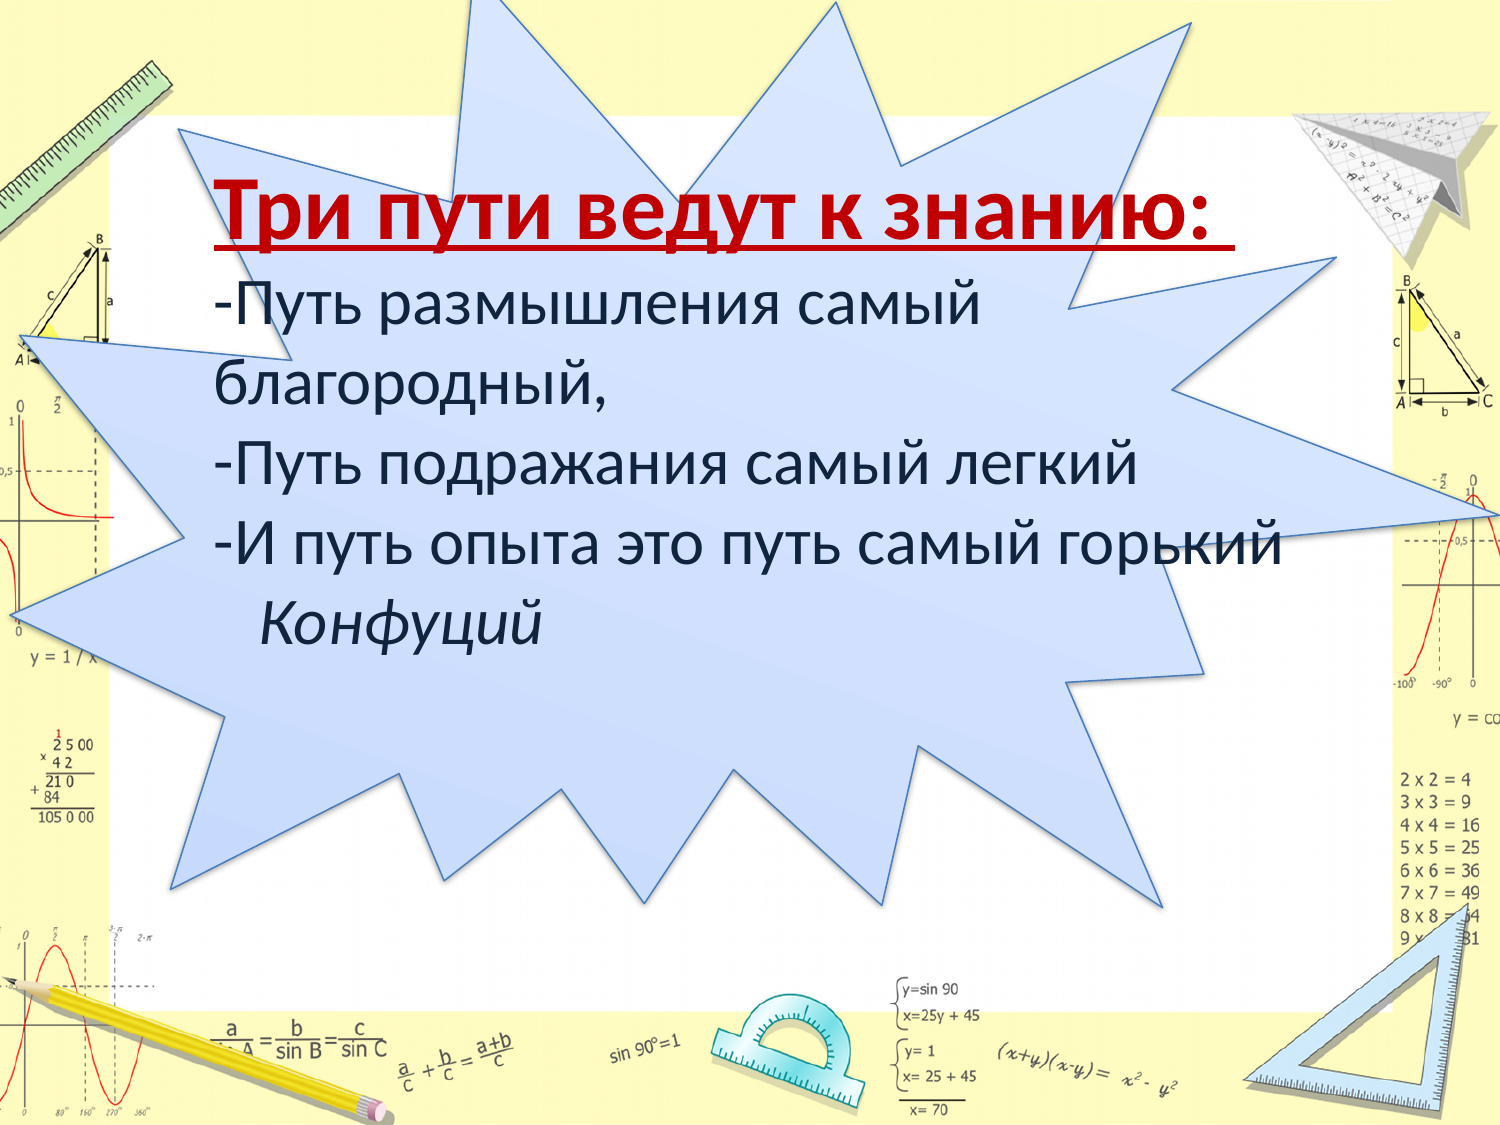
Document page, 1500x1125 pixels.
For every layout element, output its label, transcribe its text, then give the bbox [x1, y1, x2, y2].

text_box [1336, 451, 1500, 533]
picture [503, 0, 1500, 514]
text_box [177, 128, 223, 174]
text_box [9, 334, 1205, 909]
picture [0, 0, 1500, 1125]
text_box [457, 0, 626, 140]
text_box [727, 1, 892, 140]
text_box Три пути ведут к знанию: -Путь размышления самый благородный, -Путь подражания самый легкий -И путь опыта это путь самый горький Конфуций [199, 140, 1336, 666]
text_box [952, 22, 1192, 140]
